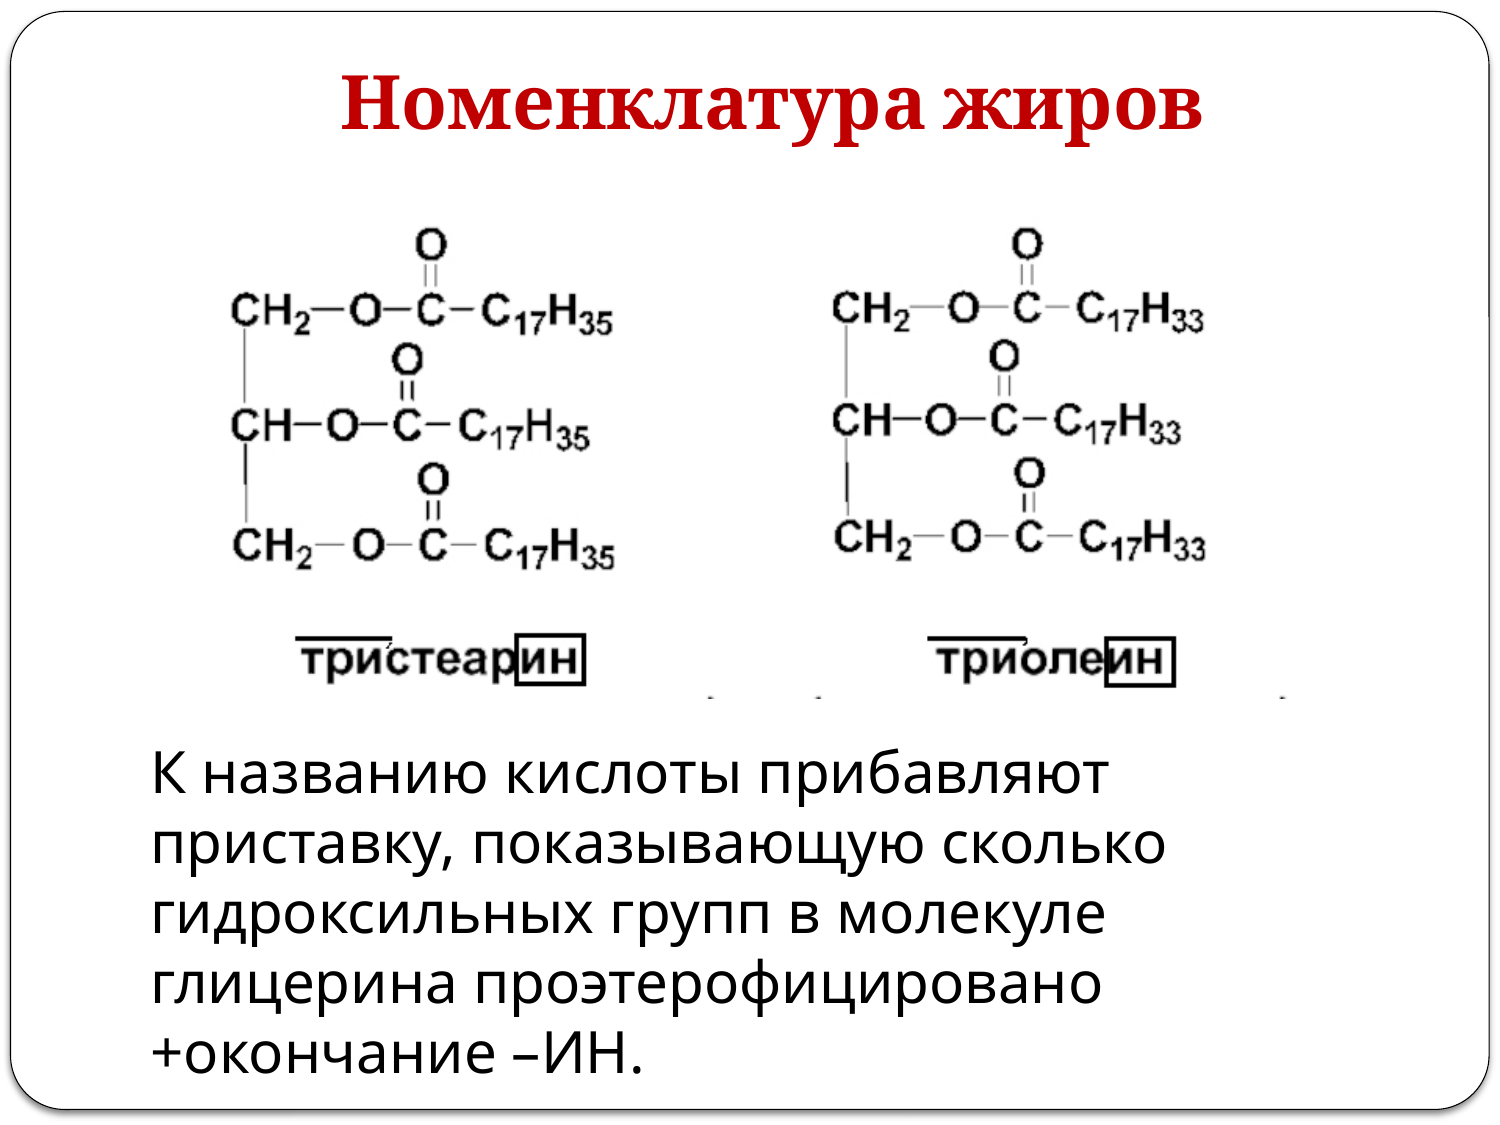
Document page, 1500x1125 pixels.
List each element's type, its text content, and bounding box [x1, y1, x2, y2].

title Номенклатура жиров [135, 0, 1411, 160]
list К названию кислоты прибавляют приставку, показывающую сколько гидроксильных групп в молекуле глицерина проэтерофицировано +окончание –ИН. [135, 727, 1430, 1125]
picture [200, 187, 1300, 700]
